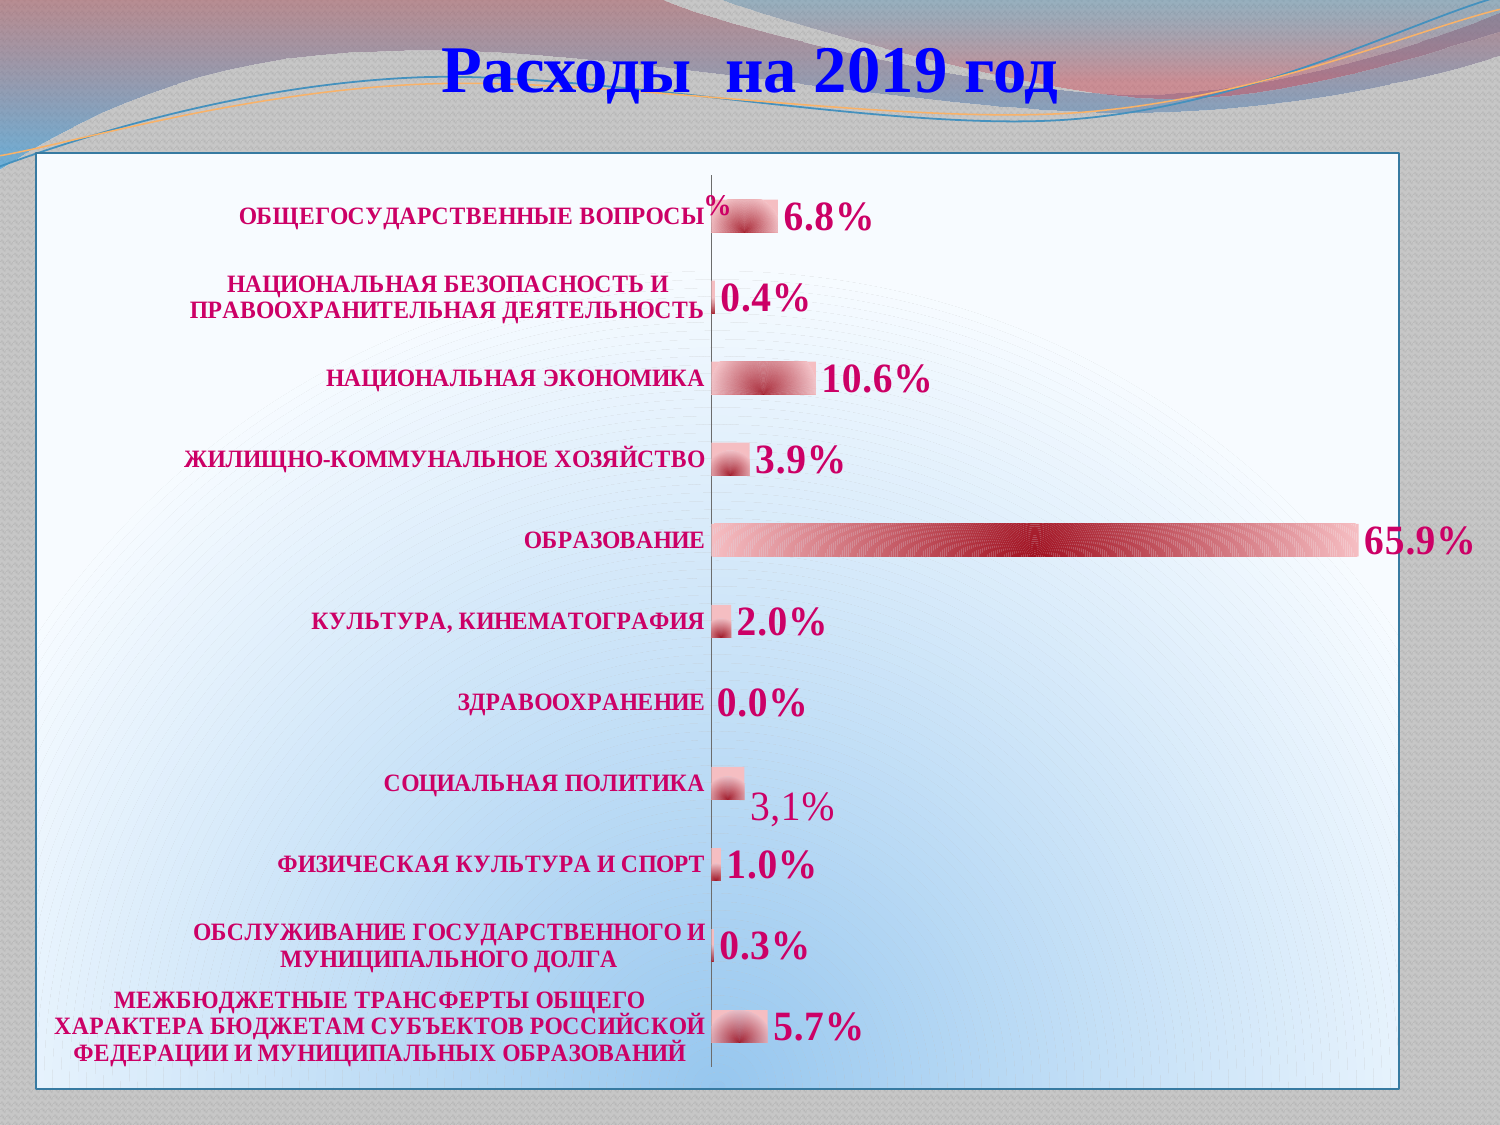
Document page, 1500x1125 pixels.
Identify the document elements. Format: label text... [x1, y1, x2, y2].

chart [34, 152, 1477, 1091]
title Расходы на 2019 год [0, 35, 1500, 106]
